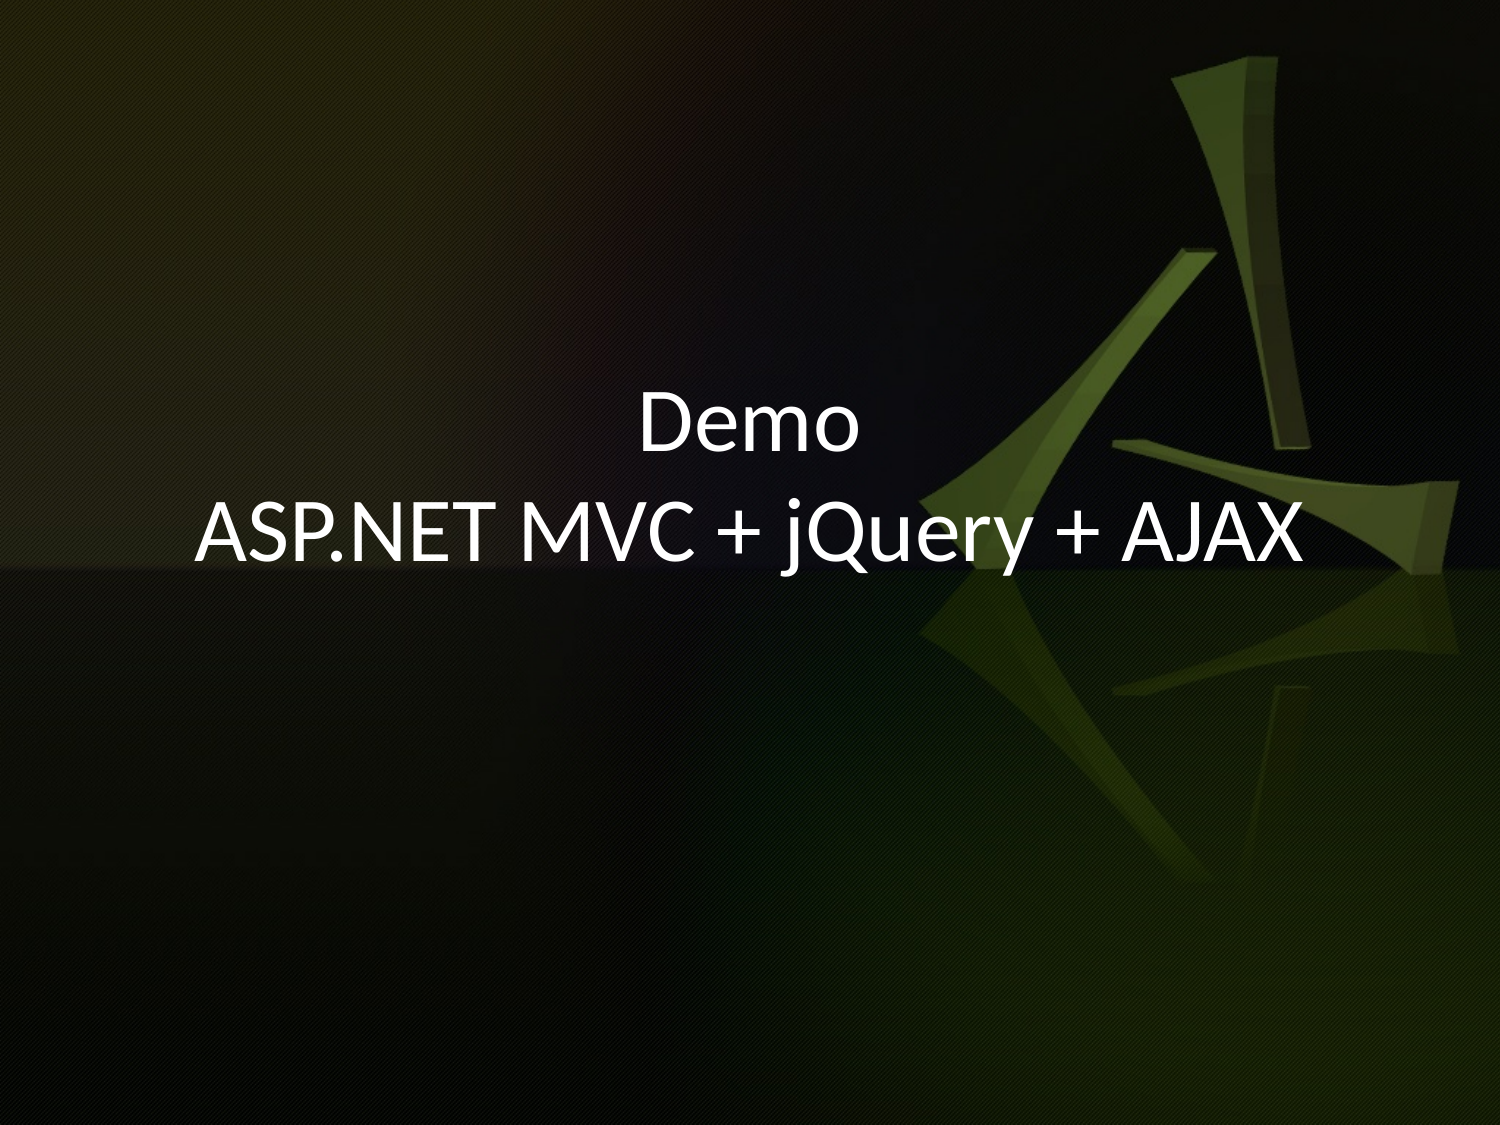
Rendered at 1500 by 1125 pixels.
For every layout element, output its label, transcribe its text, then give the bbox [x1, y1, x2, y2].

title Demo ASP.NET MVC + jQuery + AJAX [112, 349, 1388, 591]
picture [0, 0, 1500, 1125]
